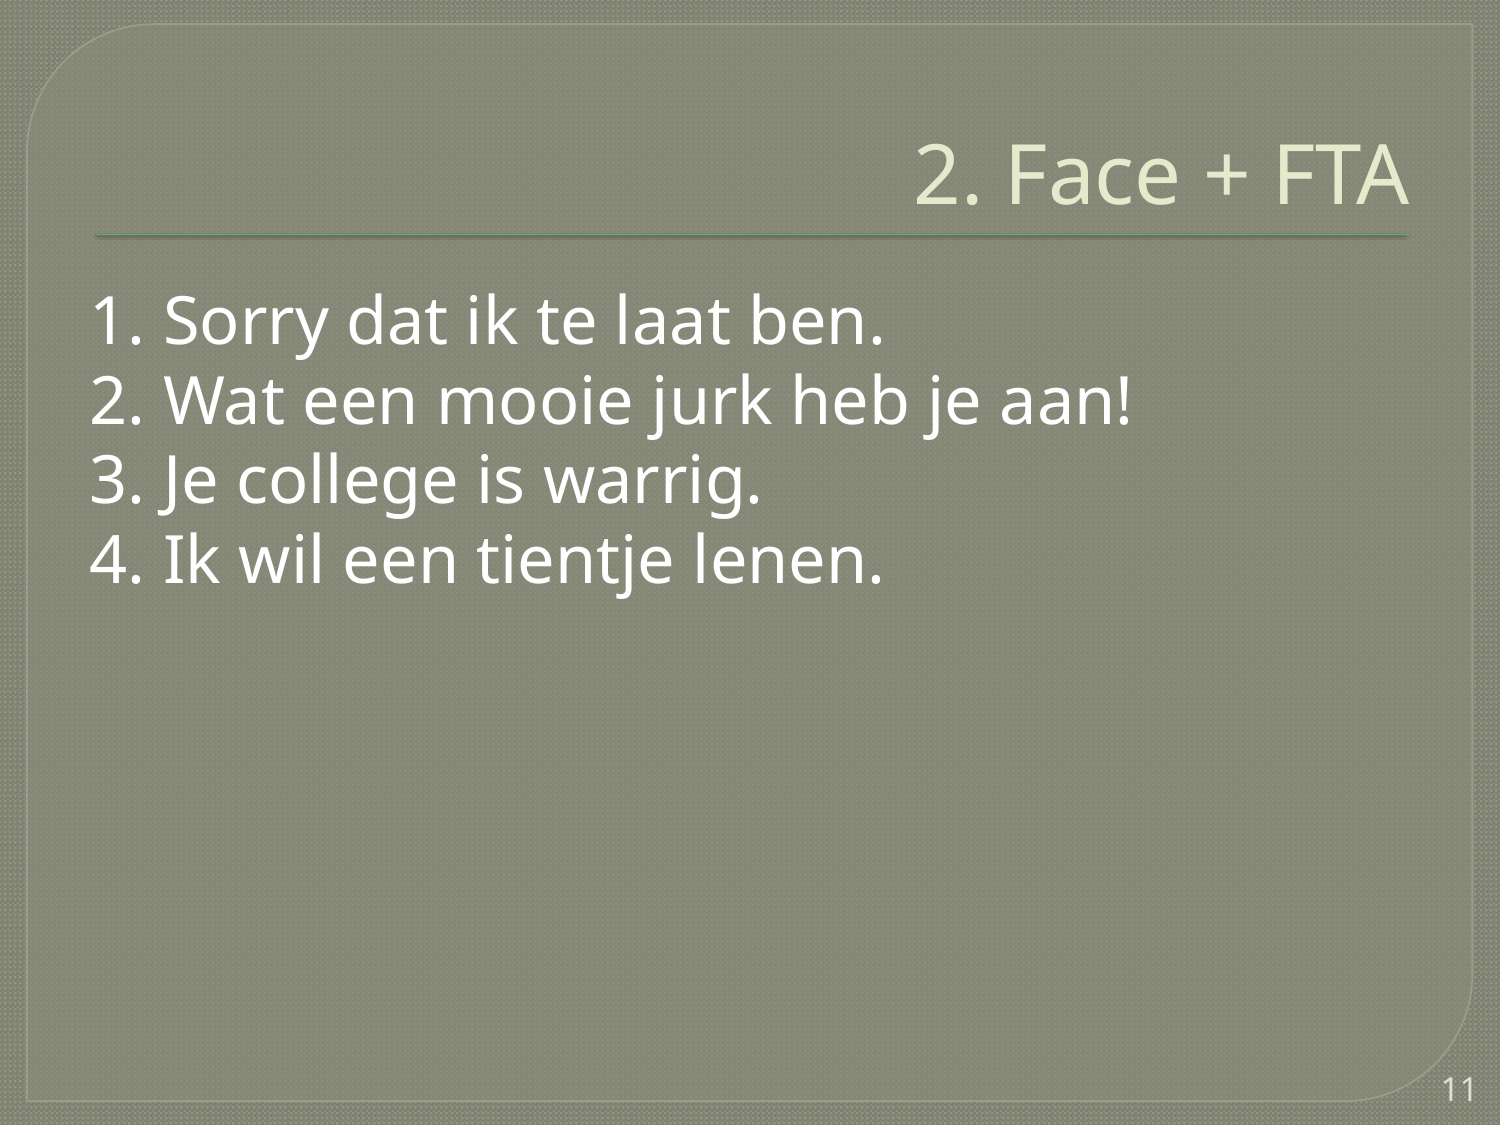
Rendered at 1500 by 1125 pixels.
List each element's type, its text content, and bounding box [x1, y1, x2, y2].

title 2. Face + FTA [75, 41, 1425, 230]
list 1. Sorry dat ik te laat ben. 2. Wat een mooie jurk heb je aan! 3. Je college is warrig. 4. Ik wil een tientje lenen. [75, 270, 1425, 1013]
slide_number 11 [1417, 1068, 1494, 1114]
